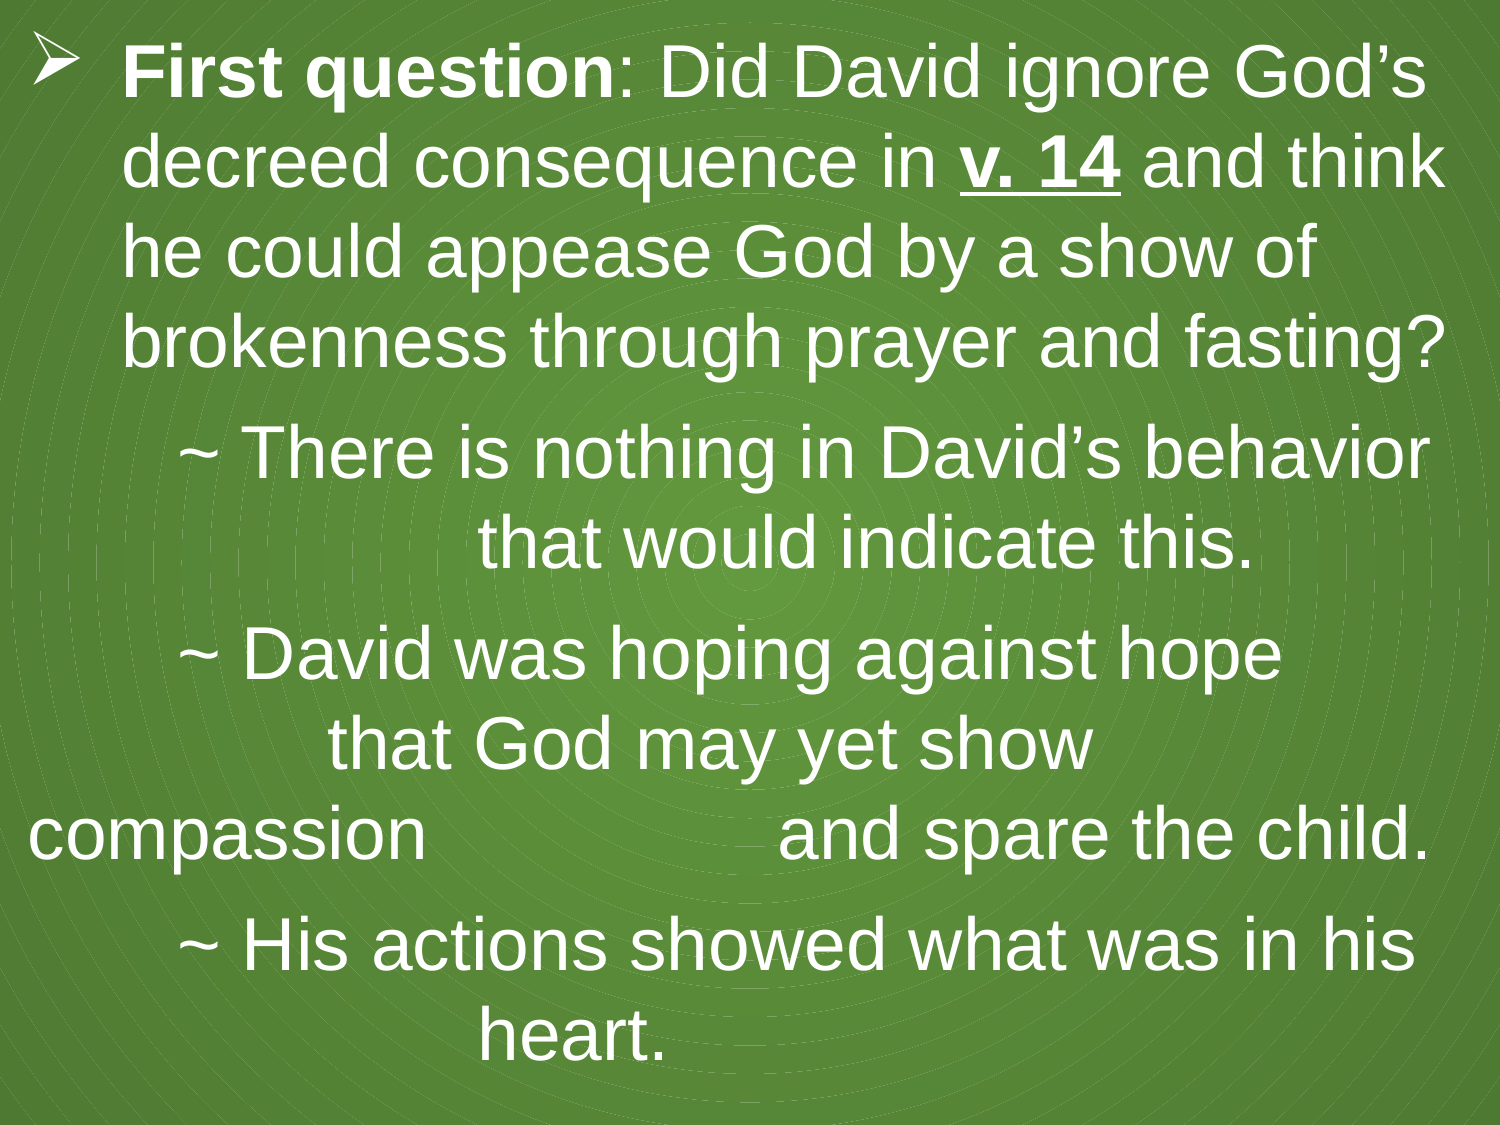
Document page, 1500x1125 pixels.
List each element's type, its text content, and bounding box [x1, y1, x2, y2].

subtitle First question: Did David ignore God’s decreed consequence in v. 14 and think he could appease God by a show of brokenness through prayer and fasting? ~ There is nothing in David’s behavior that would indicate this. ~ David was hoping against hope that God may yet show compassion and spare the child. ~ His actions showed what was in his heart. [12, 15, 1488, 1114]
